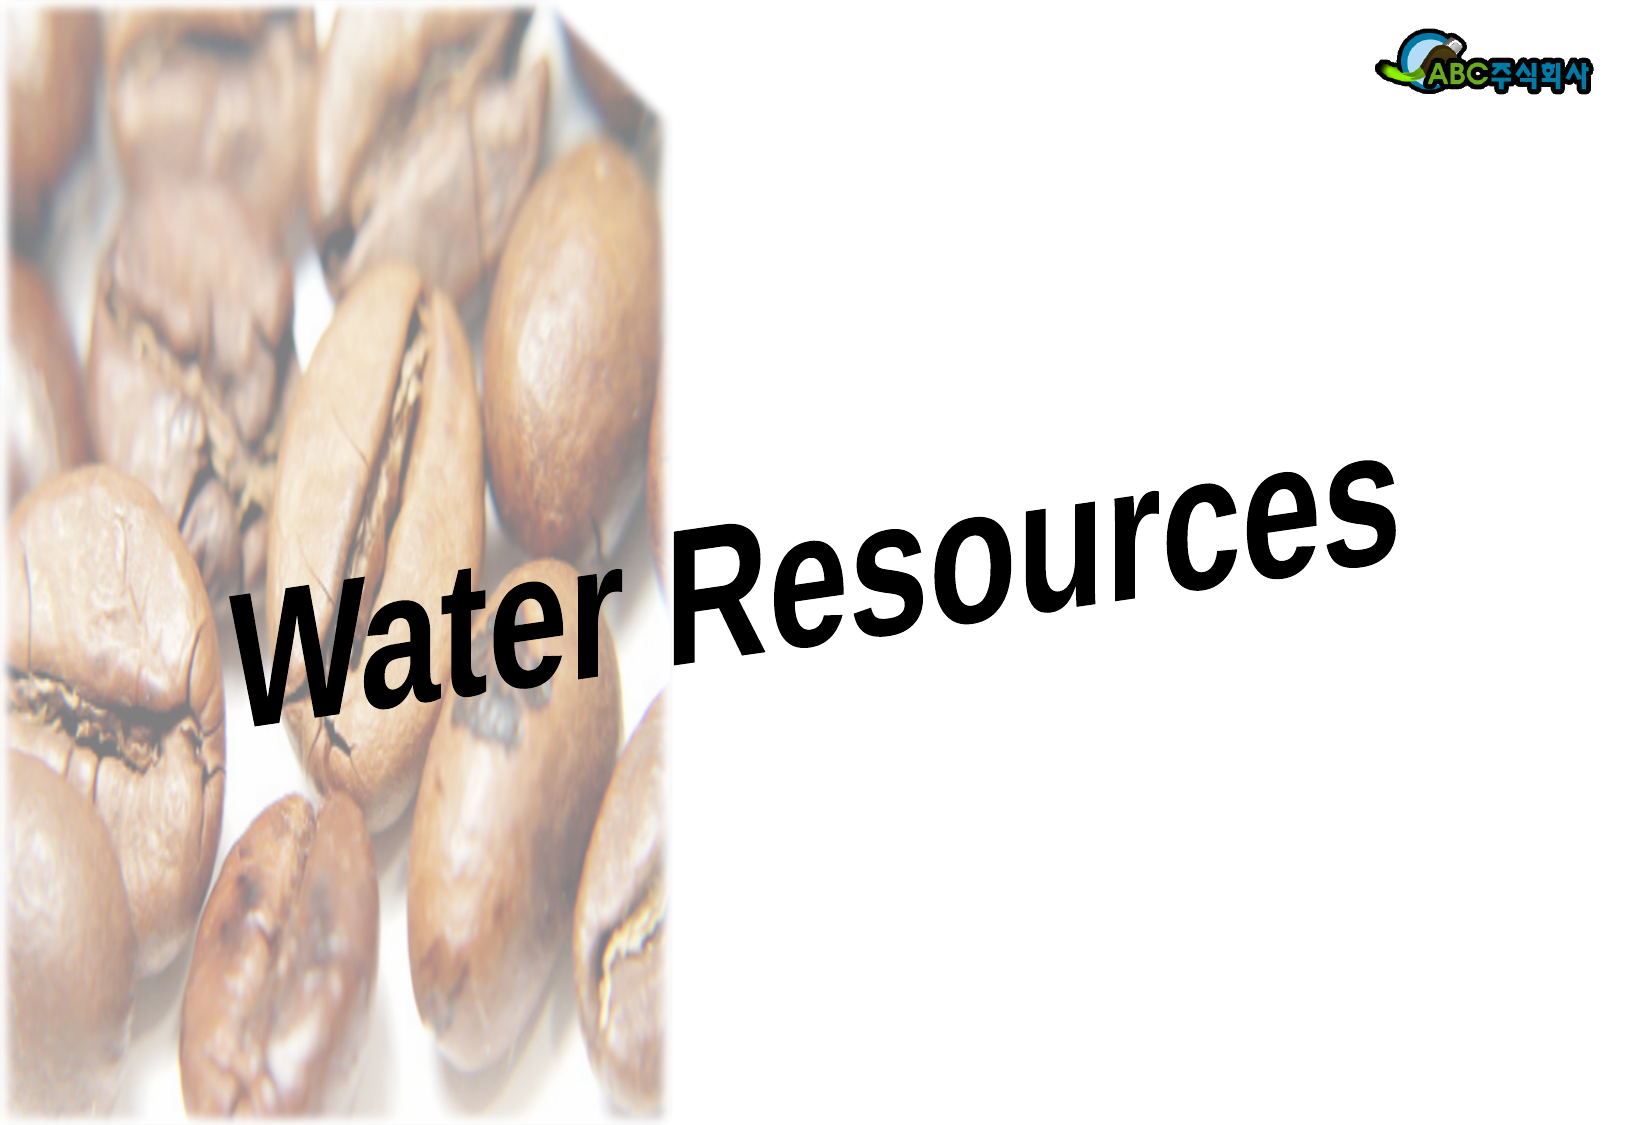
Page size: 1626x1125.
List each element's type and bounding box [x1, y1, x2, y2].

picture [1365, 21, 1600, 99]
text_box [16, 16, 655, 1110]
